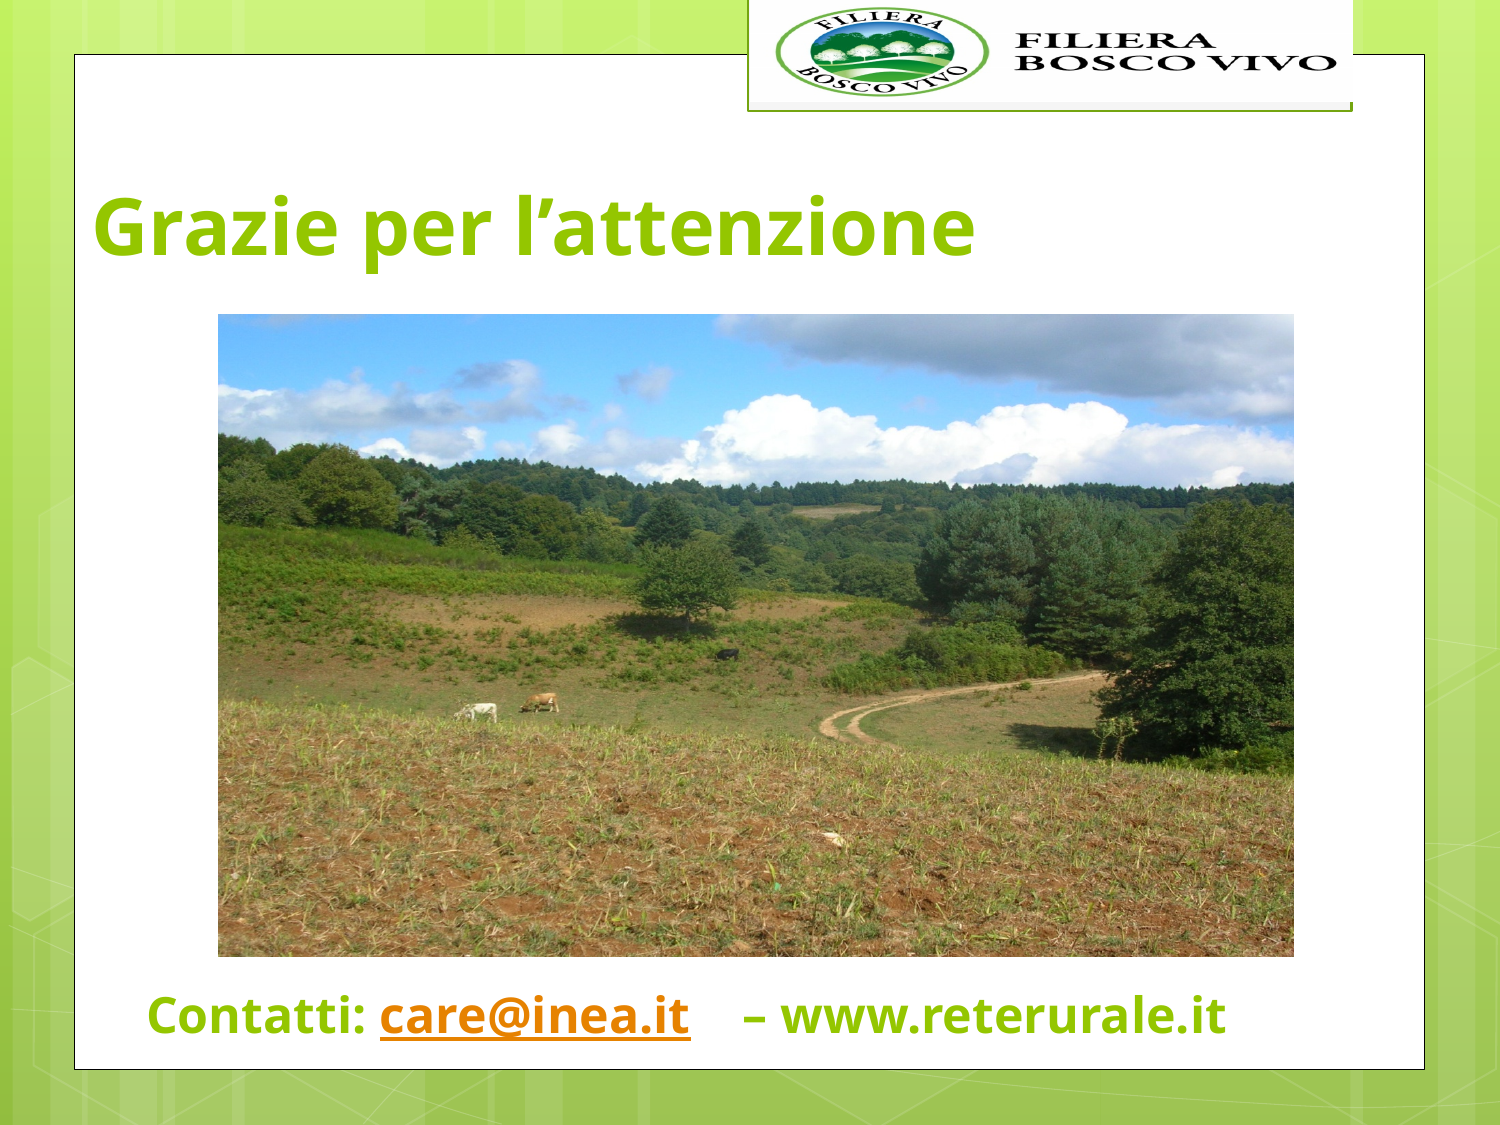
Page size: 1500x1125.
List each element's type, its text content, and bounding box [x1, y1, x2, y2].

title Grazie per l’attenzione [76, 168, 1459, 279]
text_box Contatti: care@inea.it – www.reterurale.it [123, 975, 1250, 1059]
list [218, 314, 1294, 958]
picture [749, 0, 1353, 102]
